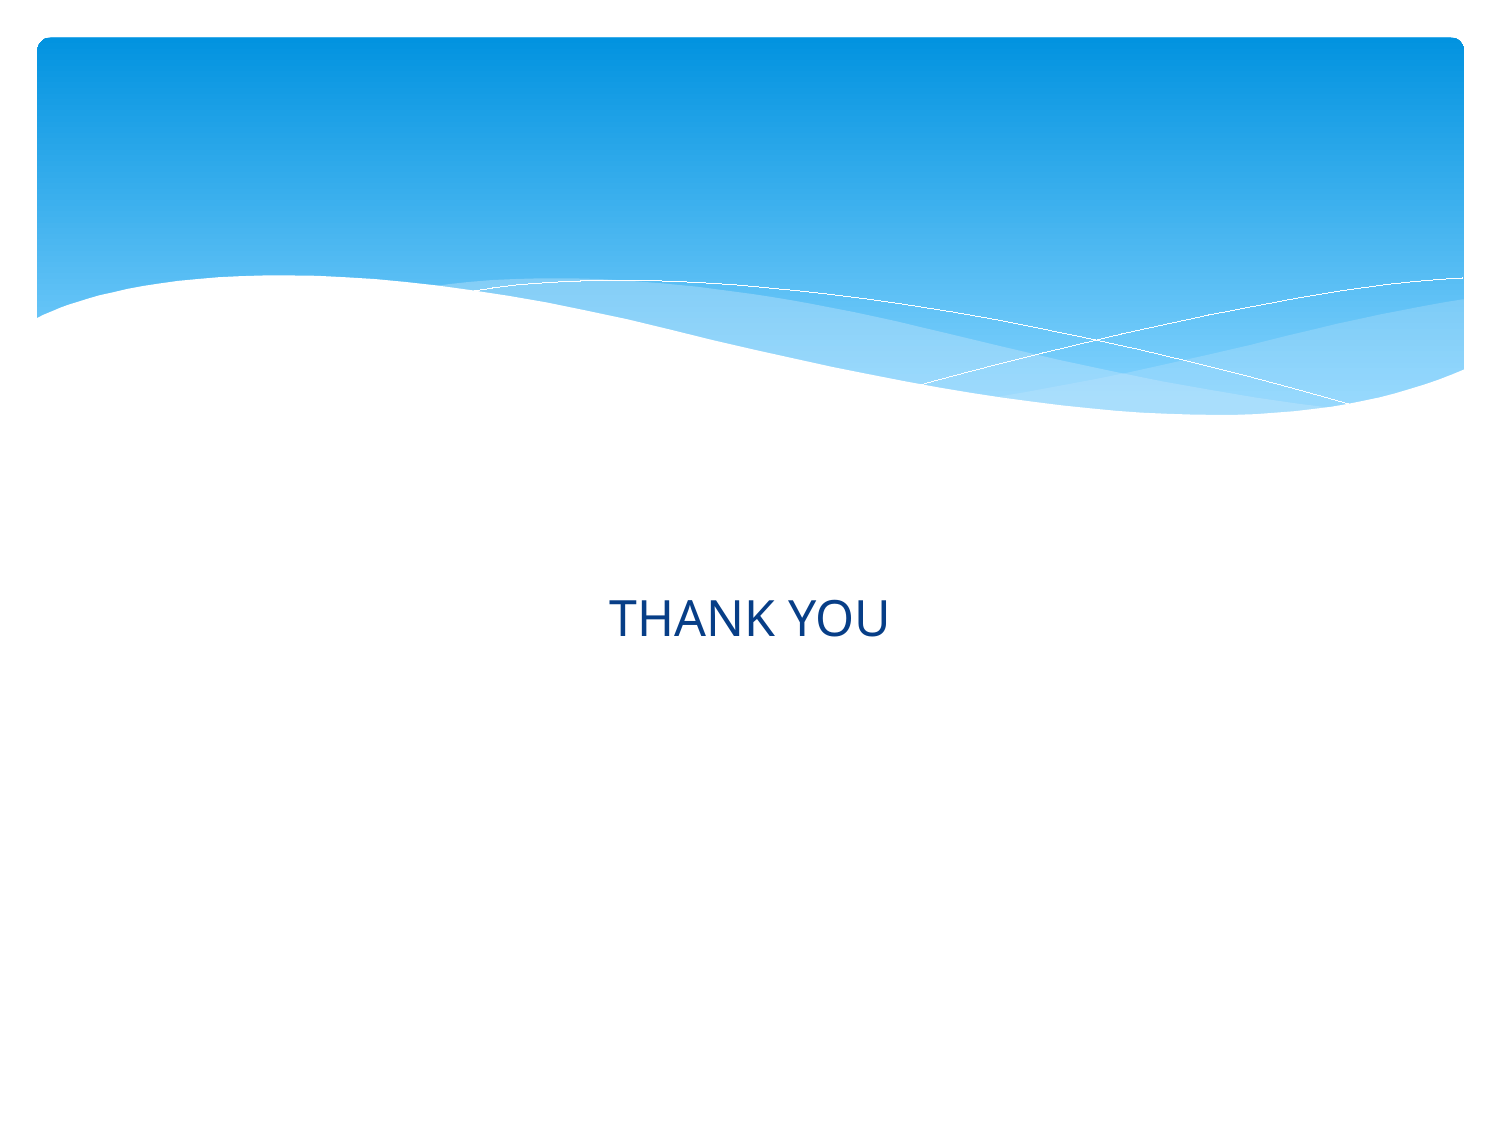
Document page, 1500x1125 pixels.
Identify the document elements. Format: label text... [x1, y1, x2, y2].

list THANK YOU [143, 438, 1359, 1005]
